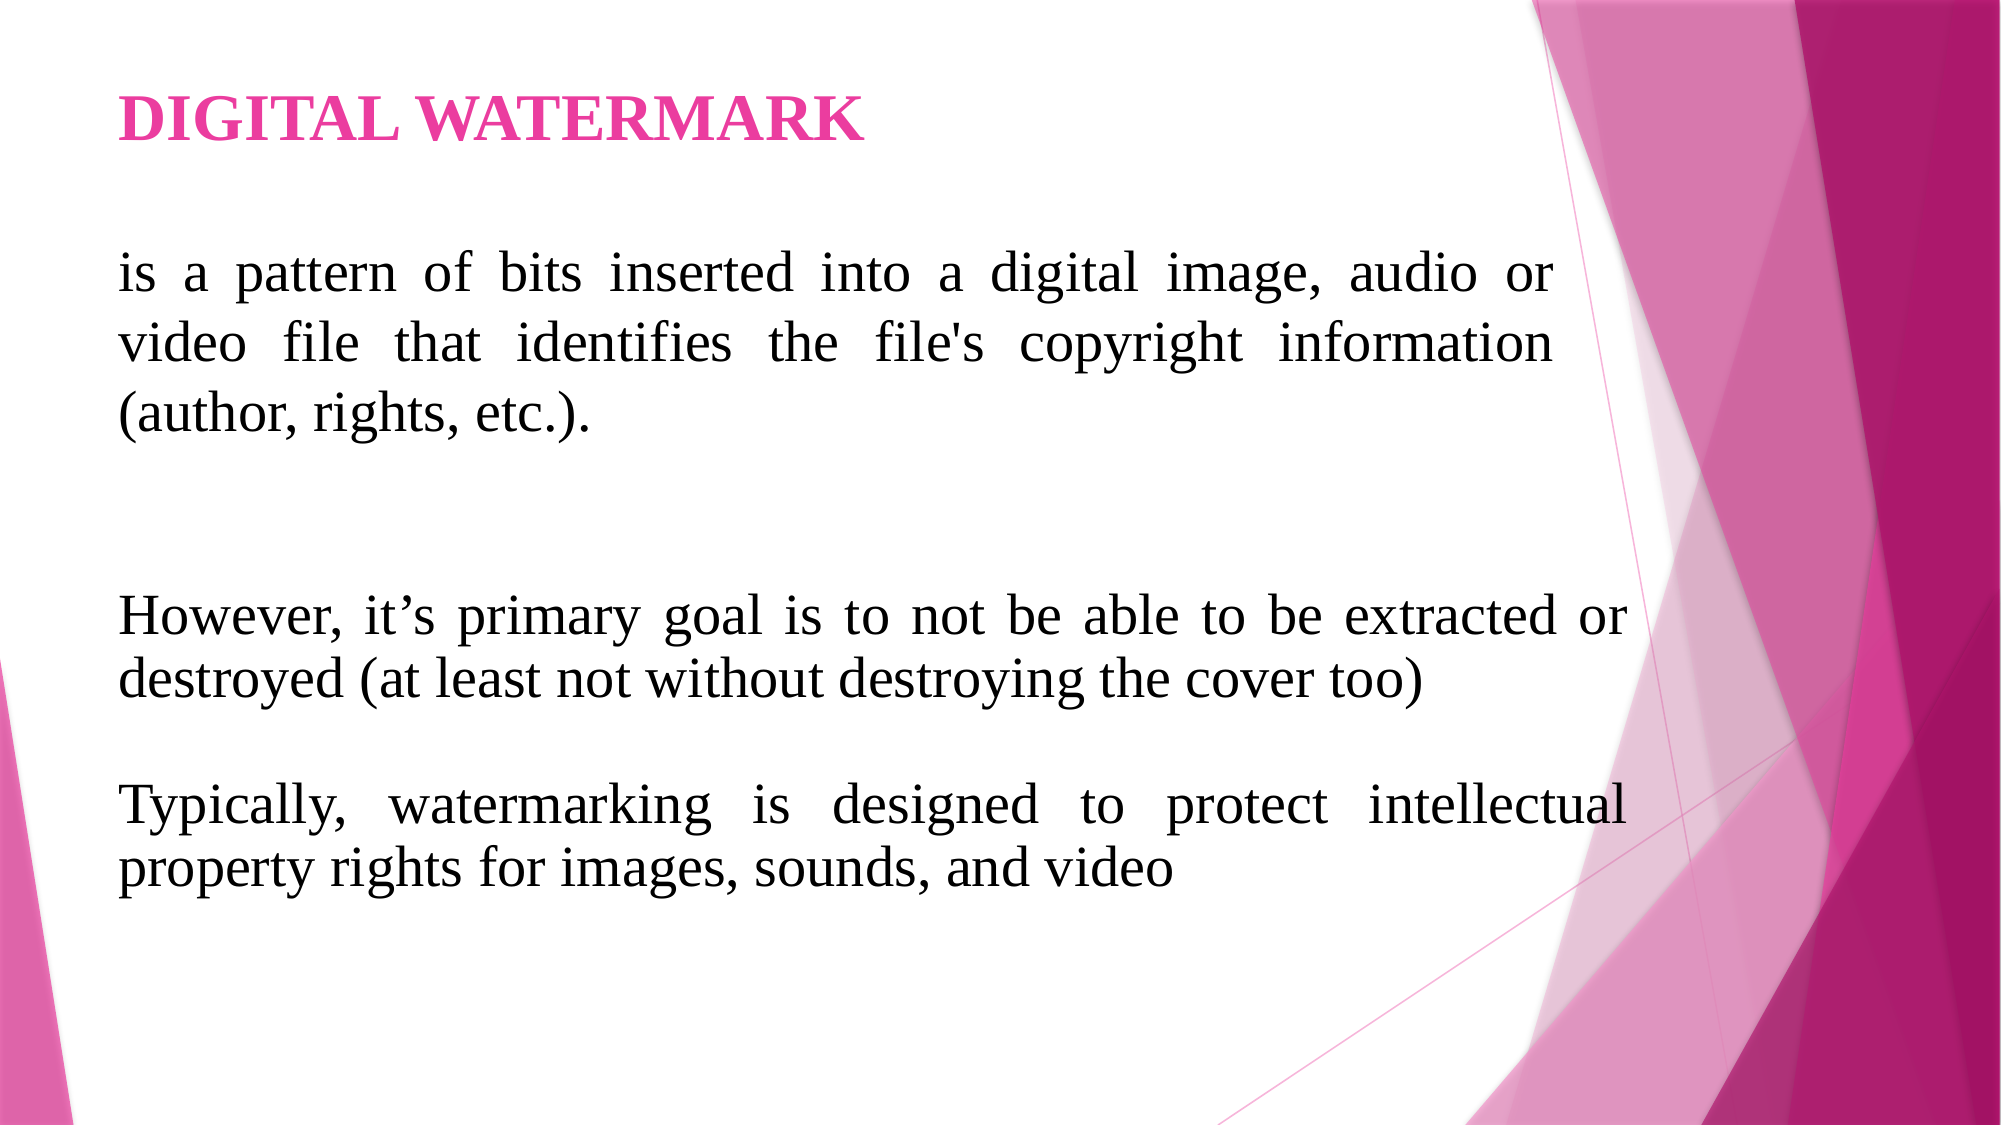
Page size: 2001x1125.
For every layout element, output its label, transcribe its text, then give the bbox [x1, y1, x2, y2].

text_box However, it’s primary goal is to not be able to be extracted or destroyed (at least not without destroying the cover too) Typically, watermarking is designed to protect intellectual property rights for images, sounds, and video [103, 506, 1644, 907]
text_box DIGITAL WATERMARK is a pattern of bits inserted into a digital image, audio or video file that identifies the file's copyright information (author, rights, etc.). [103, 66, 1570, 451]
